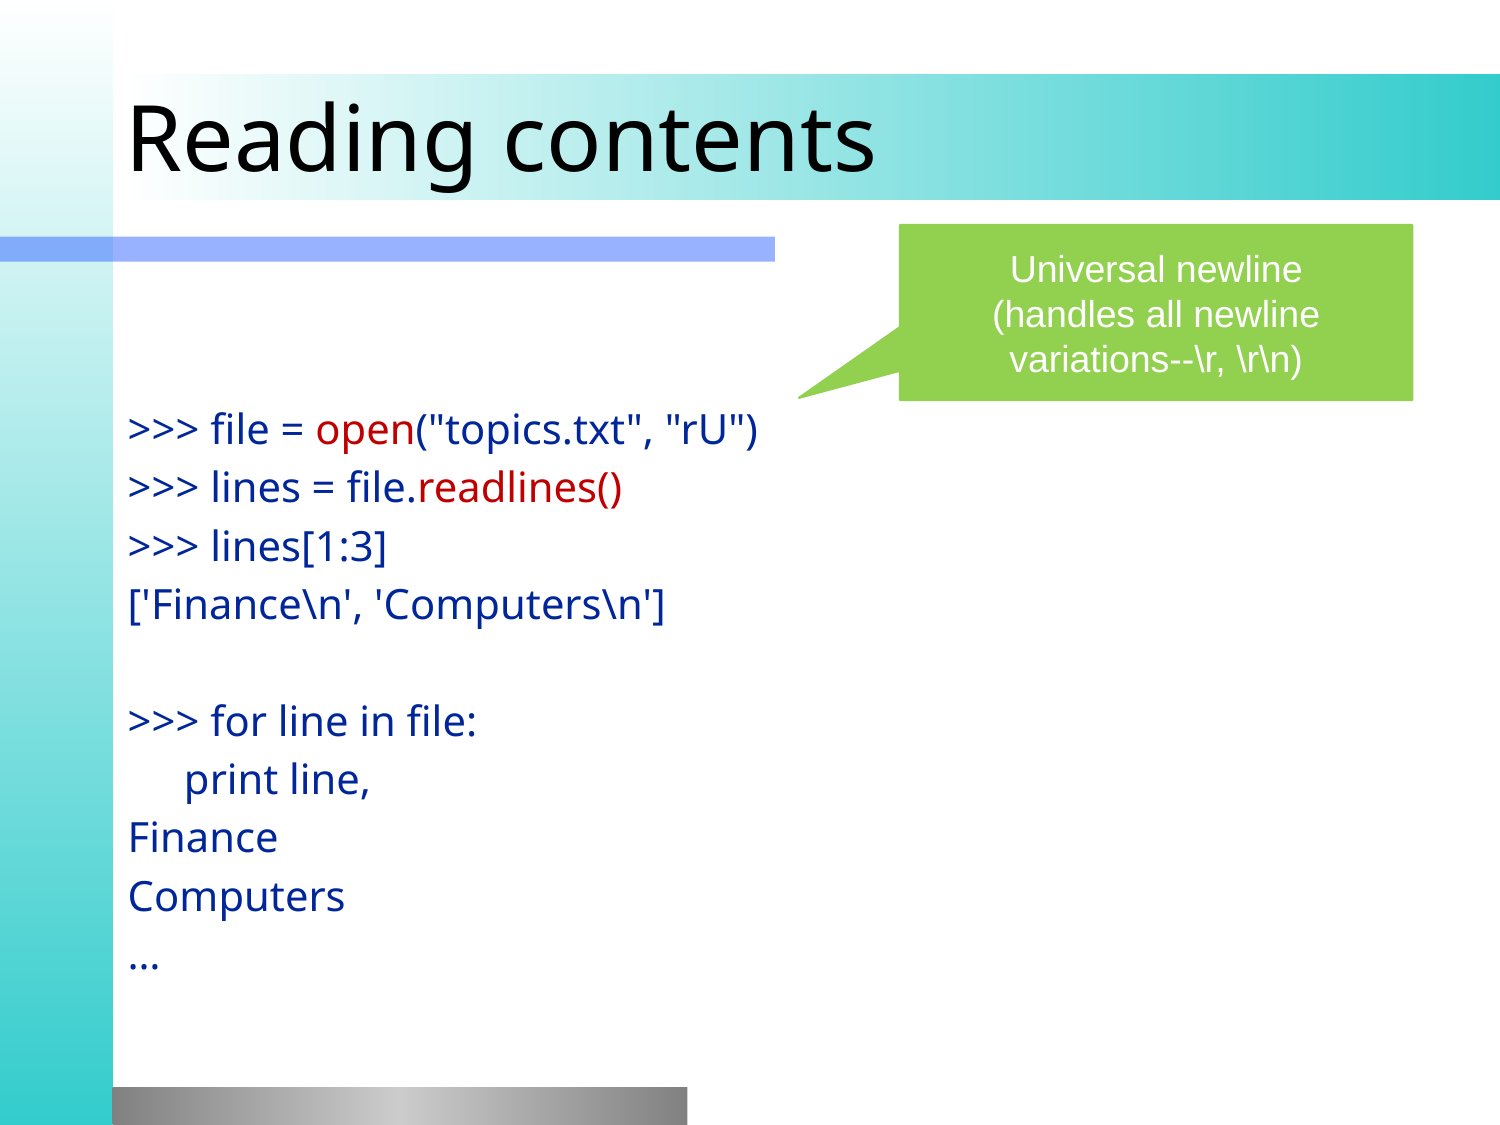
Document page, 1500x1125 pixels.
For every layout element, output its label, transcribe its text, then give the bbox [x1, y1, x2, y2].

list >>> file = open("topics.txt", "rU") >>> lines = file.readlines() >>> lines[1:3] ['Finance\n', 'Computers\n'] >>> for line in file: print line, Finance Computers … [112, 278, 1388, 1073]
title Reading contents [110, 40, 1386, 229]
text_box Universal newline (handles all newline variations--\r, \r\n) [797, 222, 1415, 403]
